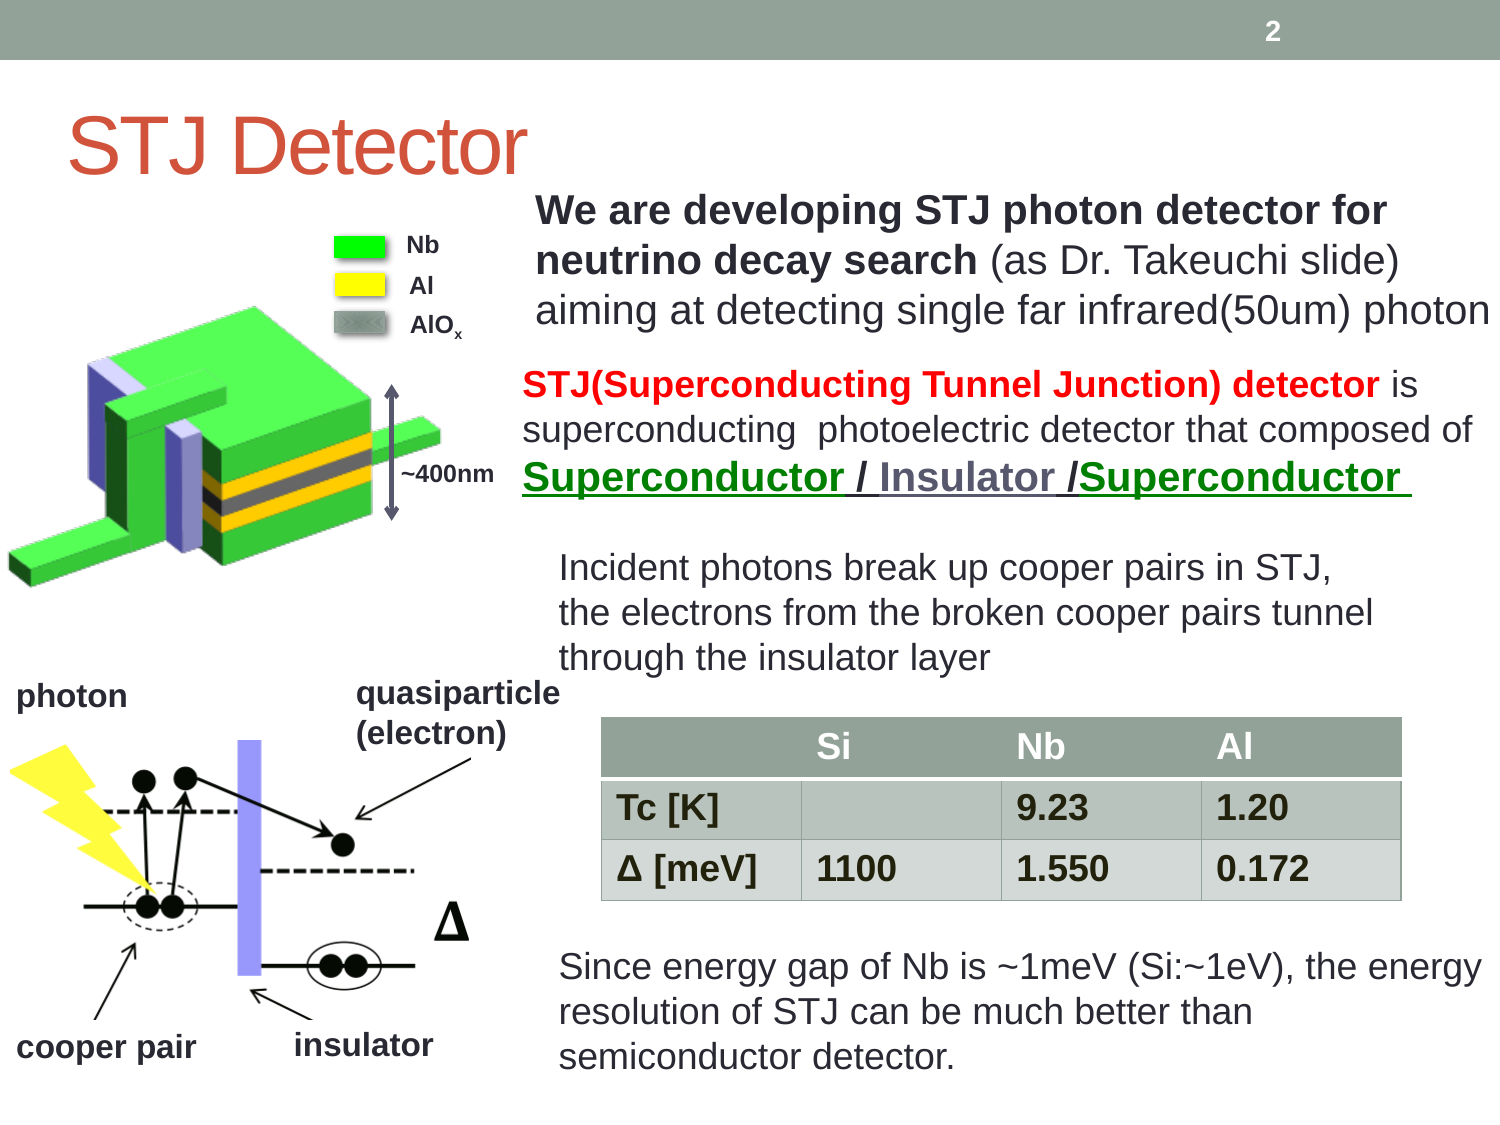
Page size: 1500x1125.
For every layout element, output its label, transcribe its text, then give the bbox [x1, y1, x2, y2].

text_box quasiparticle (electron) [340, 664, 576, 759]
text_box Since energy gap of Nb is ~1meV (Si:~1eV), the energy resolution of STJ can be much better than semiconductor detector. [543, 934, 1500, 1084]
table_cell 1.20 [1202, 781, 1400, 839]
text_box Incident photons break up cooper pairs in STJ, the electrons from the broken cooper pairs tunnel through the insulator layer [543, 535, 1445, 686]
text_box We are developing STJ photon detector for neutrino decay search (as Dr. Takeuchi slide) aiming at detecting single far infrared(50um) photon [520, 175, 1500, 340]
table_cell 0.172 [1202, 840, 1400, 900]
table_cell 1.550 [1002, 840, 1201, 900]
table_cell Δ [meV] [602, 840, 801, 900]
text_box photon [1, 666, 144, 722]
title STJ Detector [51, 59, 1402, 222]
picture [0, 277, 458, 612]
table_header [602, 719, 801, 777]
table_header Si [802, 719, 1001, 777]
table_header Al [1202, 719, 1400, 777]
text_box STJ(Superconducting Tunnel Junction) detector is superconducting photoelectric detector that composed of Superconductor / Insulator /Superconductor [507, 352, 1499, 508]
text_box ~400nm [468, 449, 510, 495]
table_cell Tc [K] [602, 781, 801, 839]
table_cell [802, 781, 1001, 839]
slide_number 2 [1250, 3, 1425, 57]
table_cell 9.23 [1002, 781, 1201, 839]
text_box cooper pair [1, 1017, 213, 1073]
table_header Nb [1002, 719, 1201, 777]
table_cell 1100 [802, 840, 1001, 900]
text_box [334, 220, 480, 347]
text_box insulator [279, 1029, 449, 1071]
picture [10, 740, 471, 1021]
